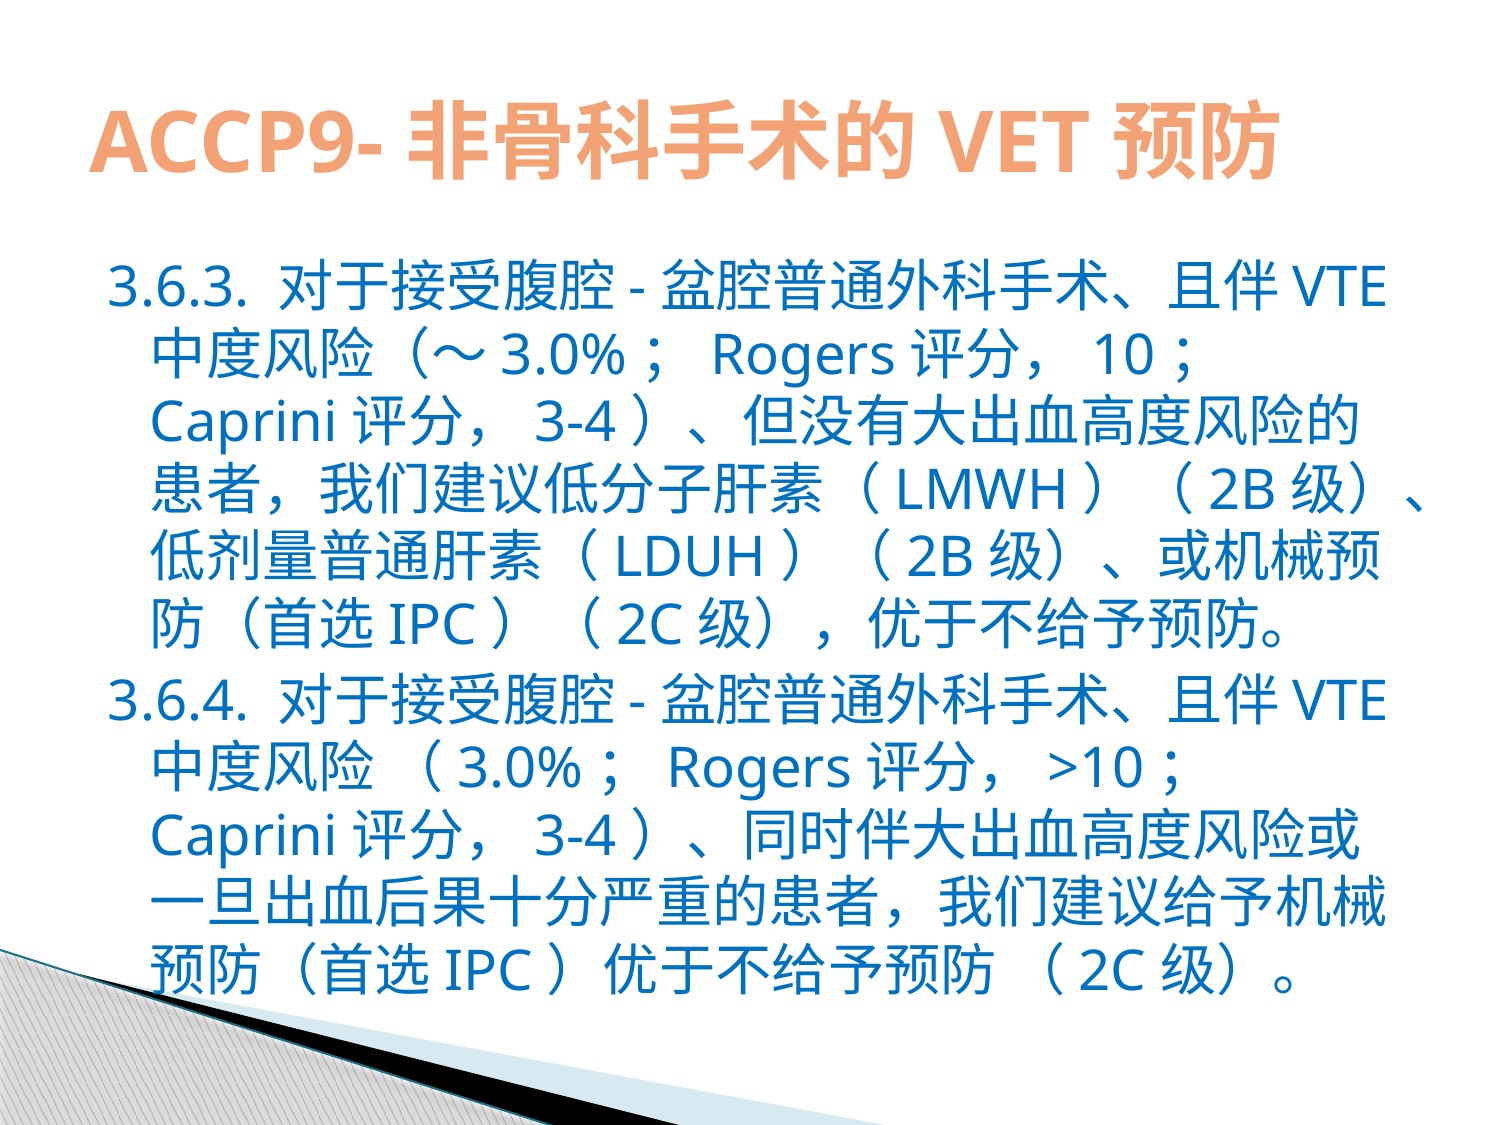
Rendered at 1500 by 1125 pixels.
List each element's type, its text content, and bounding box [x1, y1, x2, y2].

list 3.6.3. 对于接受腹腔-盆腔普通外科手术、且伴VTE 中度风险（～3.0%；Rogers评分，10；Caprini评分，3-4）、但没有大出血高度风险的患者，我们建议低分子肝素（LMWH）（2B级）、低剂量普通肝素（LDUH）（2B级）、或机械预防（首选IPC）（2C级），优于不给予预防。 3.6.4. 对于接受腹腔-盆腔普通外科手术、且伴VTE 中度风险 （3.0%；Rogers评分，>10；Caprini评分，3-4）、同时伴大出血高度风险或一旦出血后果十分严重的患者，我们建议给予机械预防（首选IPC）优于不给予预防 （2C级）。 [74, 242, 1426, 1020]
title ACCP9-非骨科手术的VET预防 [75, 45, 1425, 233]
